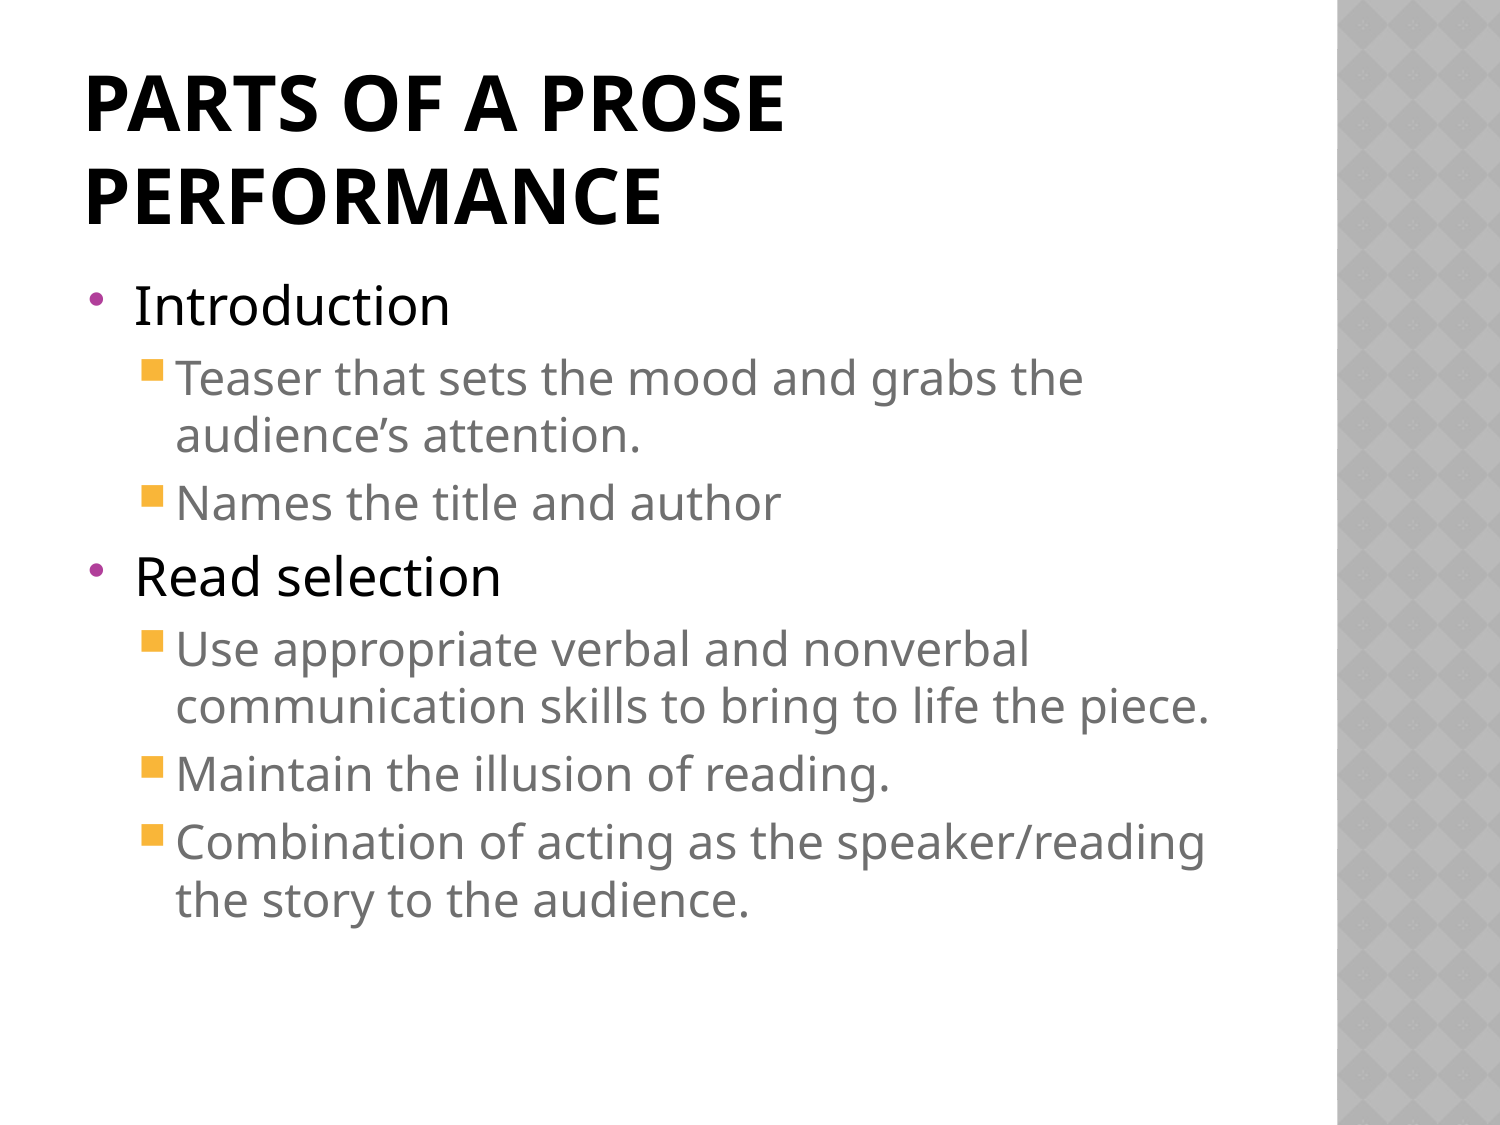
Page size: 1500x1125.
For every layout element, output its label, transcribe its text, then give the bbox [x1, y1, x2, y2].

list Introduction Teaser that sets the mood and grabs the audience’s attention. Names the title and author Read selection Use appropriate verbal and nonverbal communication skills to bring to life the piece. Maintain the illusion of reading. Combination of acting as the speaker/reading the story to the audience. [75, 264, 1263, 1059]
title Parts of a Prose Performance [75, 52, 1263, 240]
